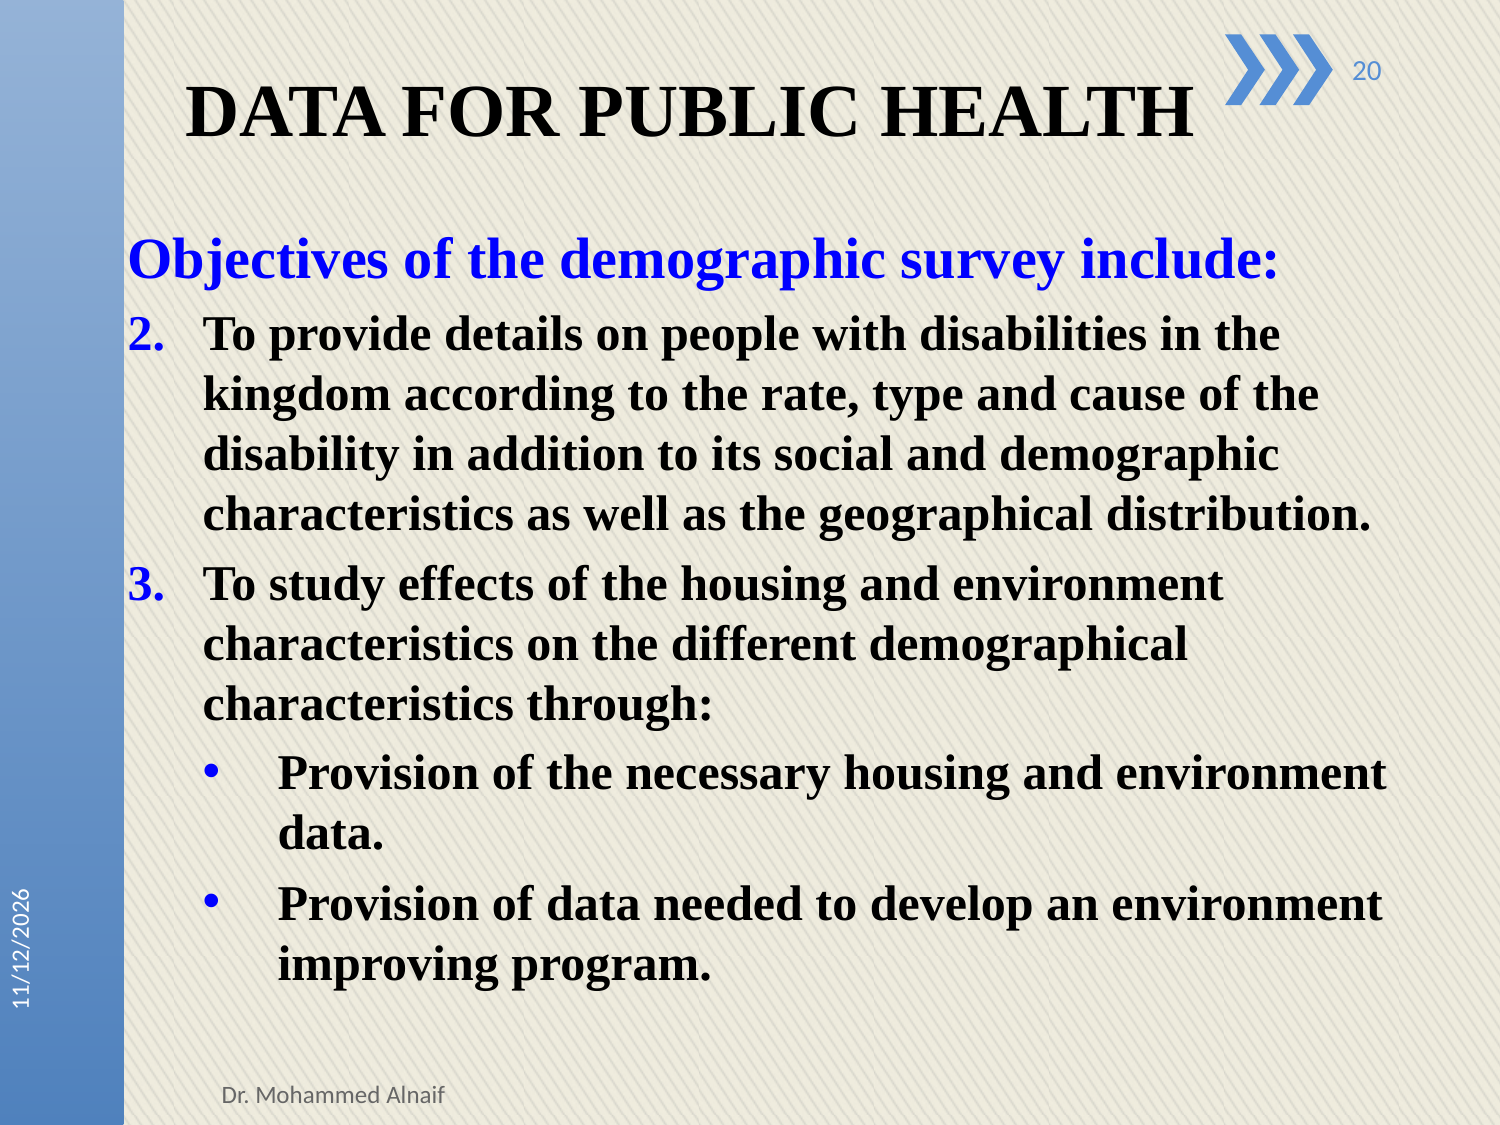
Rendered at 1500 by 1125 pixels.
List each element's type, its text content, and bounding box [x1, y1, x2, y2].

subtitle Objectives of the demographic survey include: To provide details on people with disabilities in the kingdom according to the rate, type and cause of the disability in addition to its social and demographic characteristics as well as the geographical distribution. To study effects of the housing and environment characteristics on the different demographical characteristics through: Provision of the necessary housing and environment data. Provision of data needed to develop an environment improving program. [112, 212, 1463, 1038]
title DATA FOR PUBLIC HEALTH [125, 37, 1226, 159]
footer Dr. Mohammed Alnaif [206, 1074, 1382, 1113]
slide_number 20 [1337, 38, 1466, 99]
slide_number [0, 594, 38, 1026]
